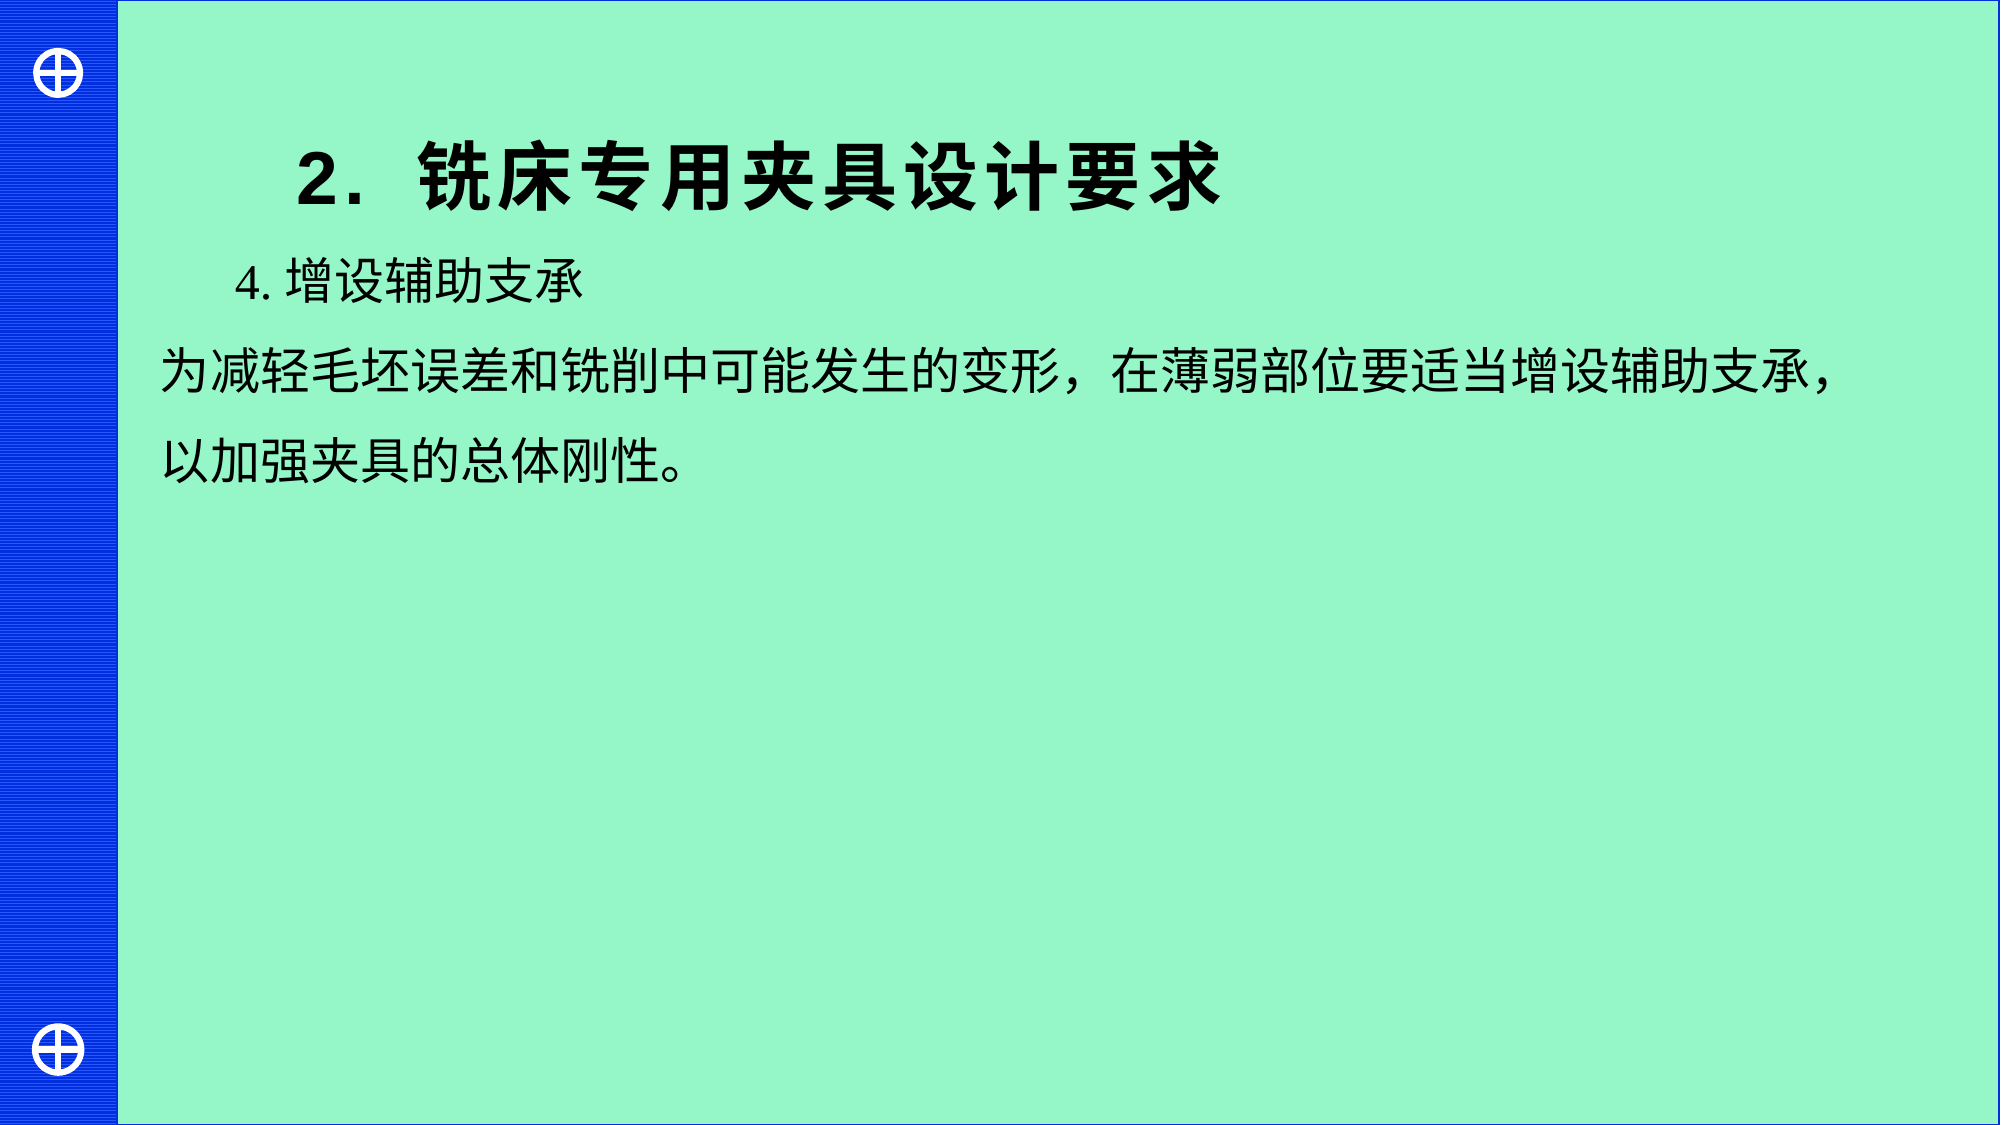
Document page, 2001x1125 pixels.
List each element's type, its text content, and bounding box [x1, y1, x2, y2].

text_box 2. 铣床专用夹具设计要求 [173, 106, 1462, 212]
text_box 4.增设辅助支承 为减轻毛坯误差和铣削中可能发生的变形，在薄弱部位要适当增设辅助支承，以加强夹具的总体刚性。 [145, 212, 1853, 558]
